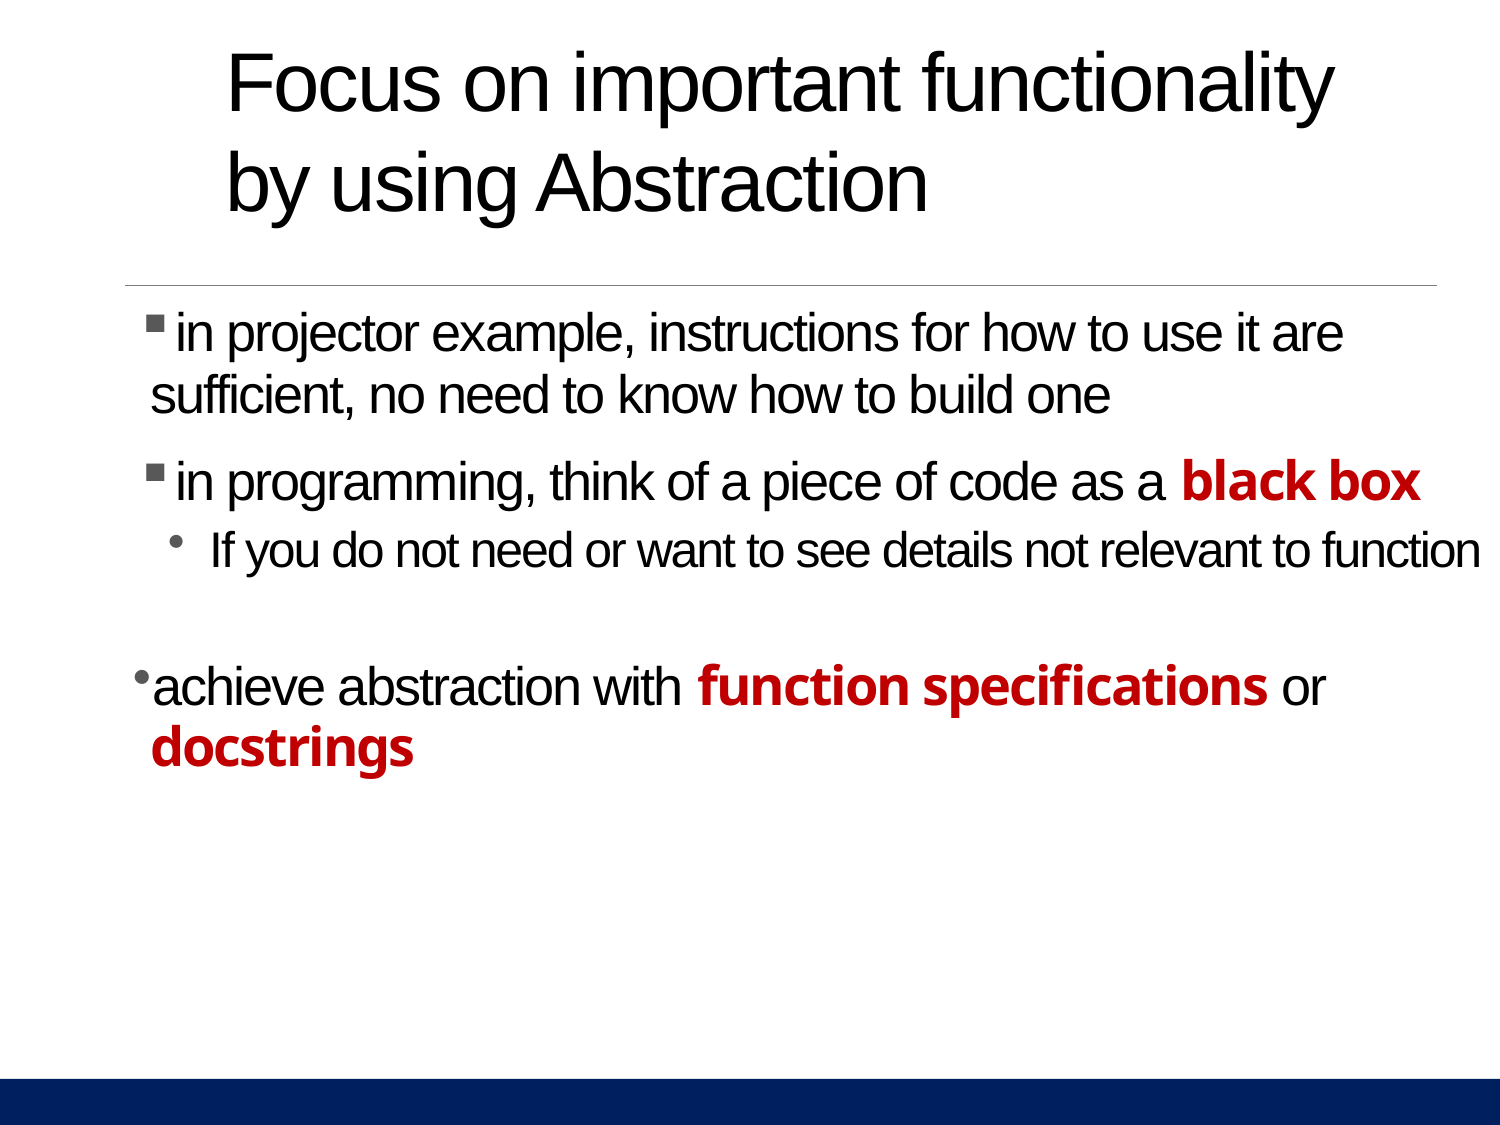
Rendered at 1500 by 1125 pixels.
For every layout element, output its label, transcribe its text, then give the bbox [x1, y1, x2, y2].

title Focus on important functionality by using Abstraction [222, 26, 1438, 229]
text_box in projector example, instructions for how to use it are sufficient, no need to know how to build one in programming, think of a piece of code as a black box If you do not need or want to see details not relevant to function achieve abstraction with function specifications or docstrings [132, 298, 1488, 778]
